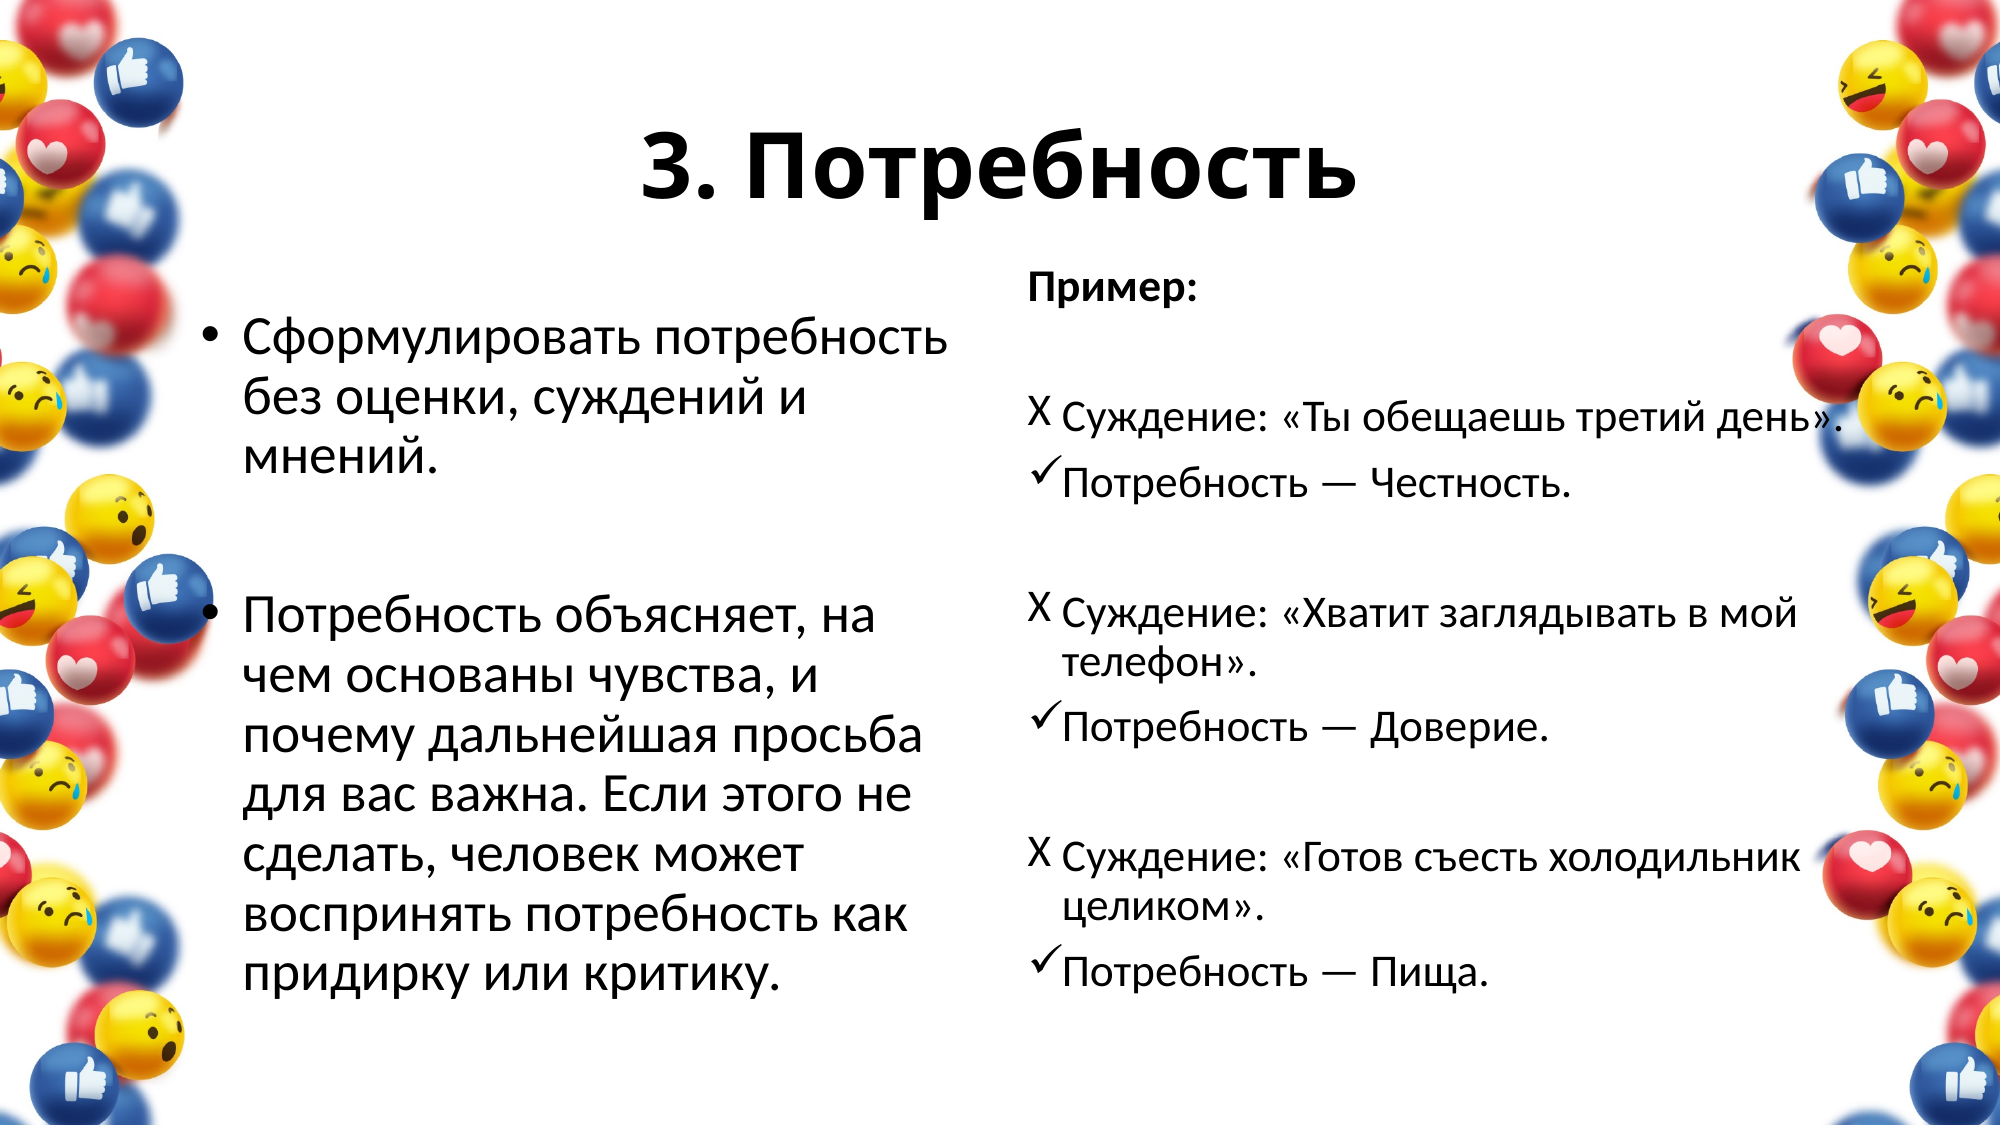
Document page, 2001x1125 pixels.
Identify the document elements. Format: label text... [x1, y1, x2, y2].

picture [0, 0, 2000, 1125]
list Сформулировать потребность без оценки, суждений и мнений. Потребность объясняет, на чем основаны чувства, и почему дальнейшая просьба для вас важна. Если этого не сделать, человек может воспринять потребность как придирку или критику. [185, 299, 988, 1014]
title 3. Потребность [137, 59, 1863, 278]
list Пример: Суждение: «Ты обещаешь третий день». Потребность — Честность. Суждение: «Хватит заглядывать в мой телефон». Потребность — Доверие. Суждение: «Готов съесть холодильник целиком». Потребность — Пища. [1012, 254, 1863, 1014]
